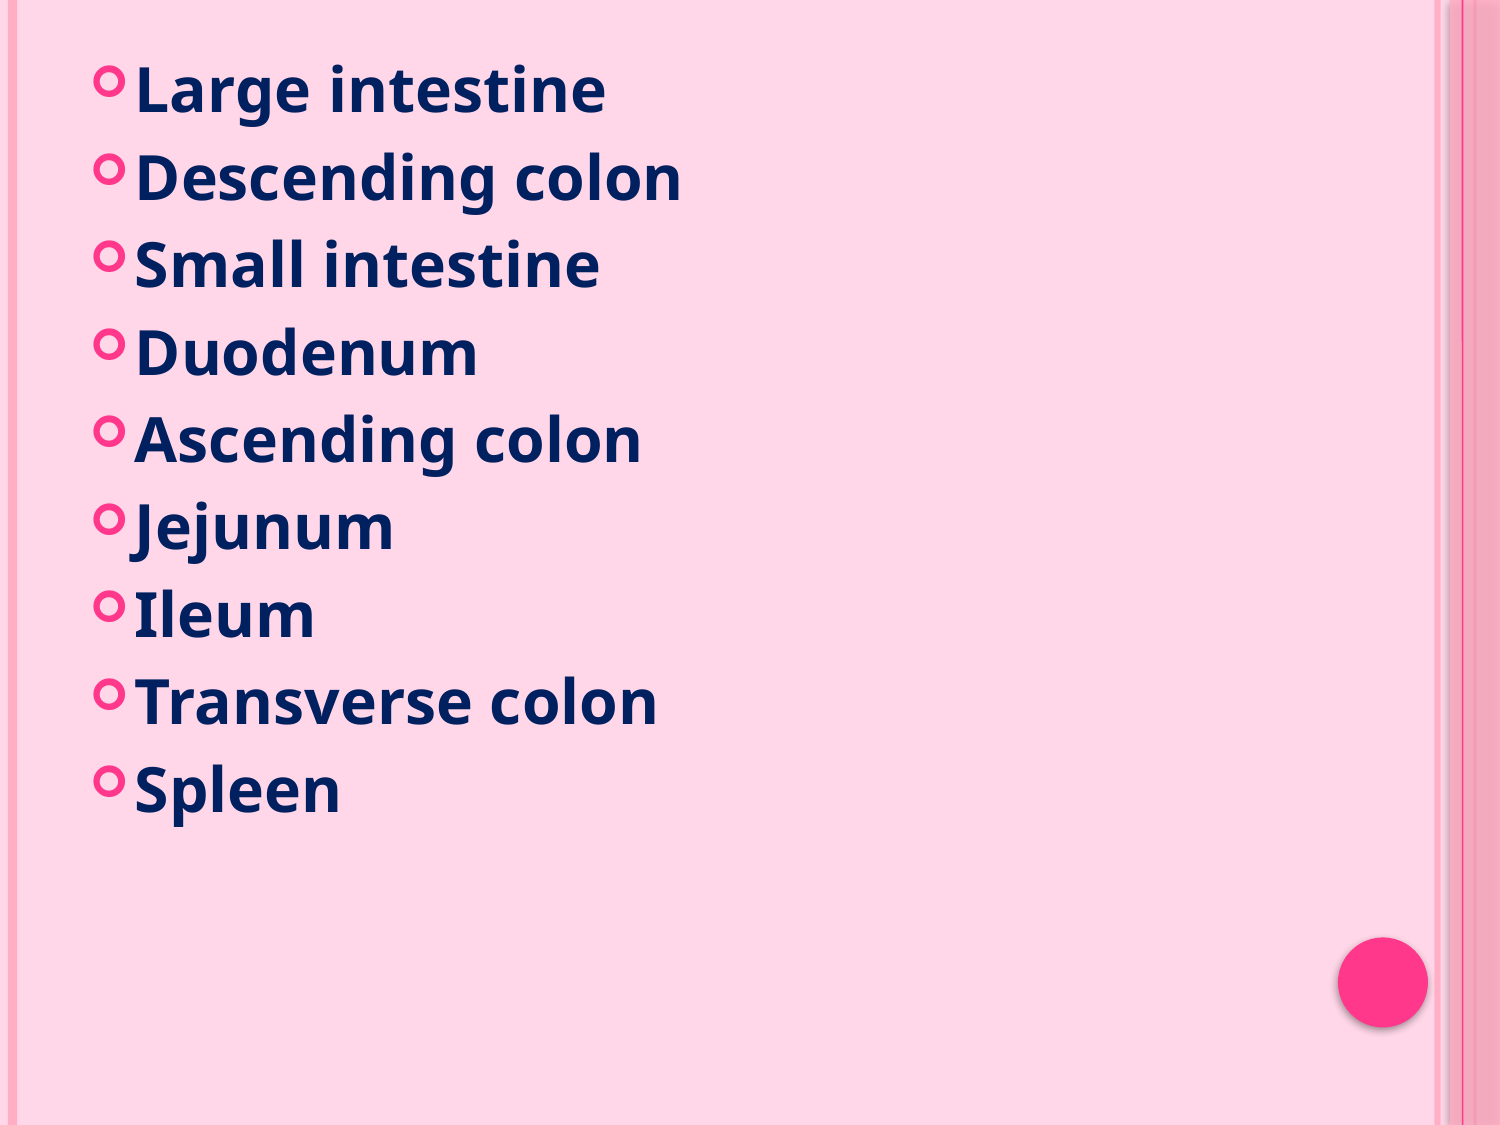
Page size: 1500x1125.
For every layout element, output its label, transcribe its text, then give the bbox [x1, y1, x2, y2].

list Large intestine Descending colon Small intestine Duodenum Ascending colon Jejunum Ileum Transverse colon Spleen [75, 42, 1300, 1062]
